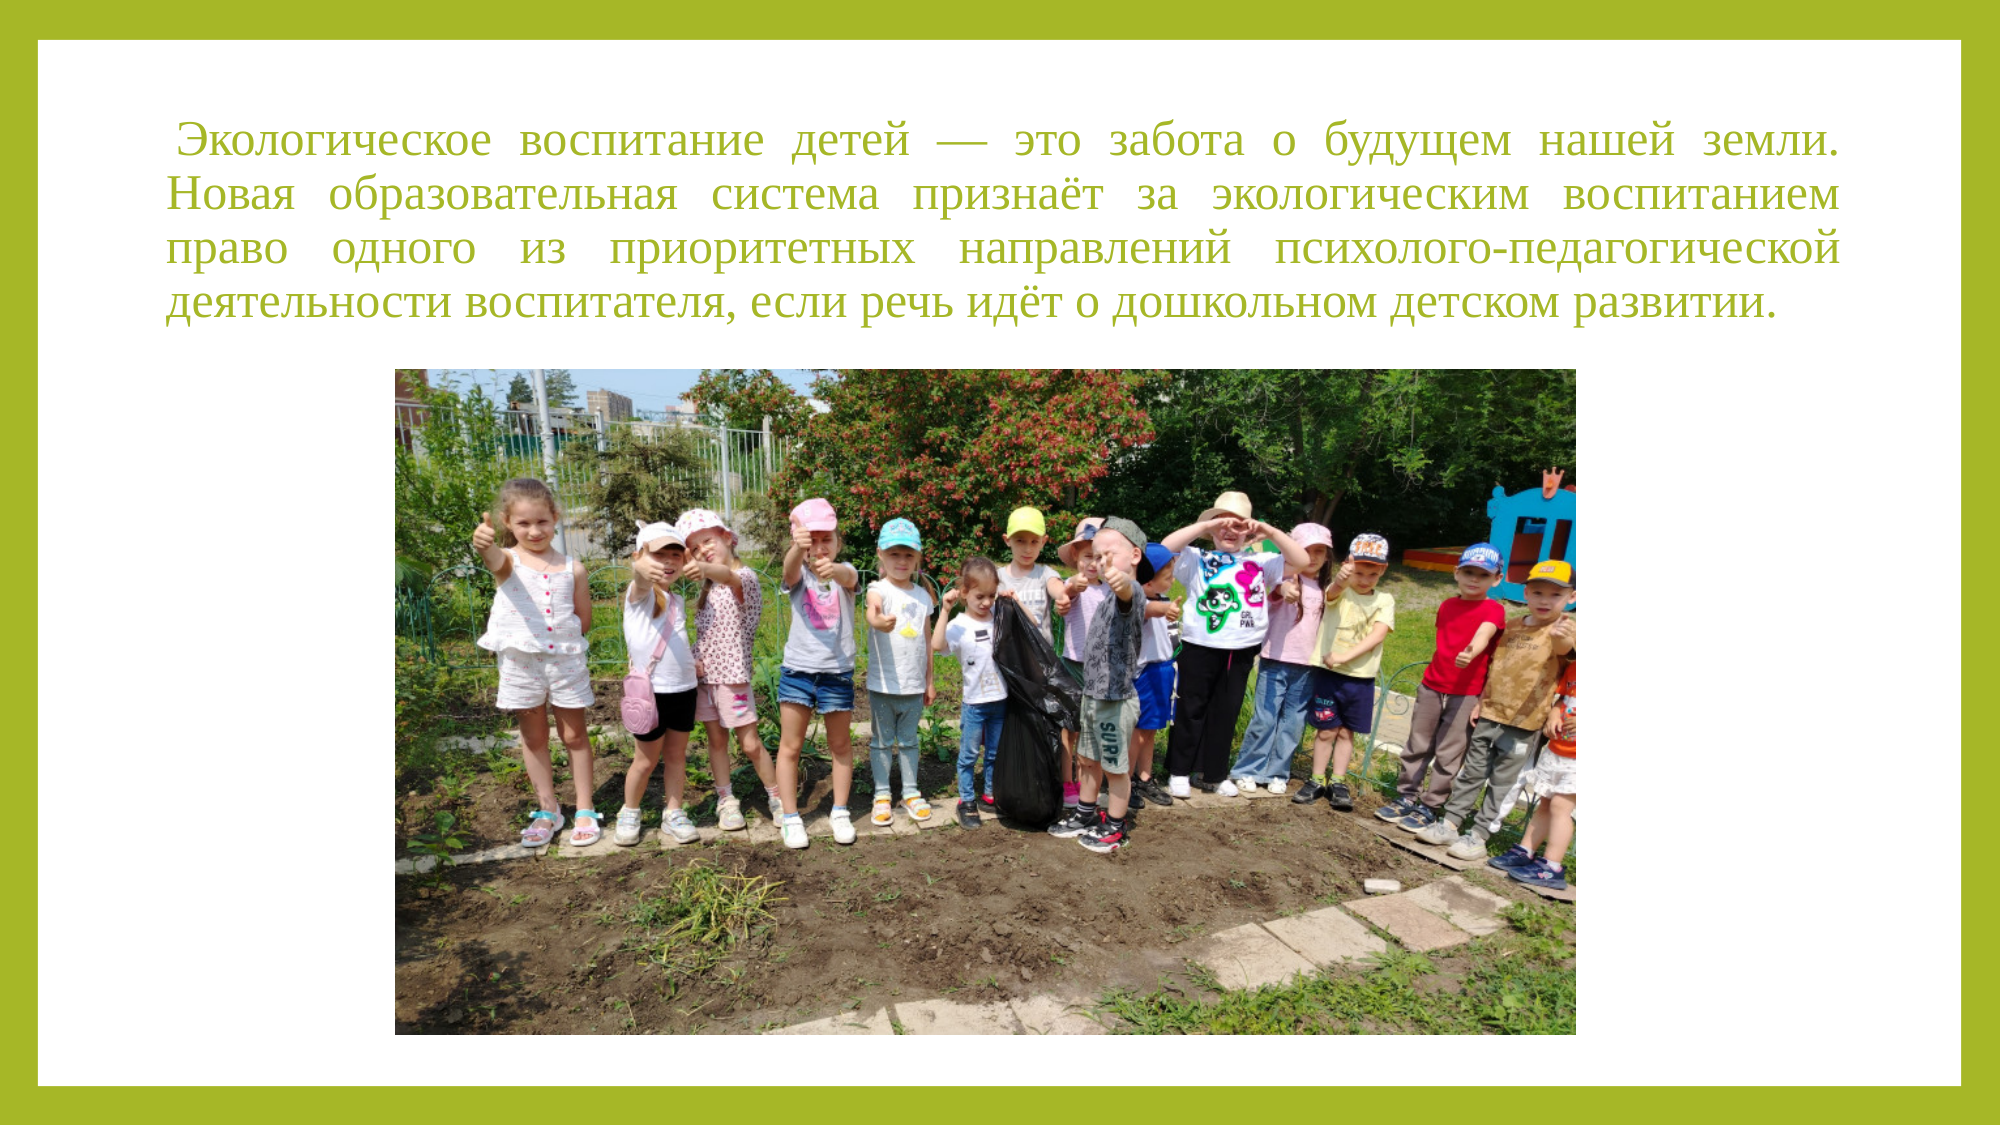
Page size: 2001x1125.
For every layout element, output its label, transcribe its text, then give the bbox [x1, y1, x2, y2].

picture [394, 368, 1577, 1035]
list Экологическое воспитание детей — это забота о будущем нашей земли. Новая образовательная система признаёт за экологическим воспитанием право одного из приоритетных направлений психолого-педагогической деятельности воспитателя, если речь идёт о дошкольном детском развитии. [143, 104, 1857, 768]
